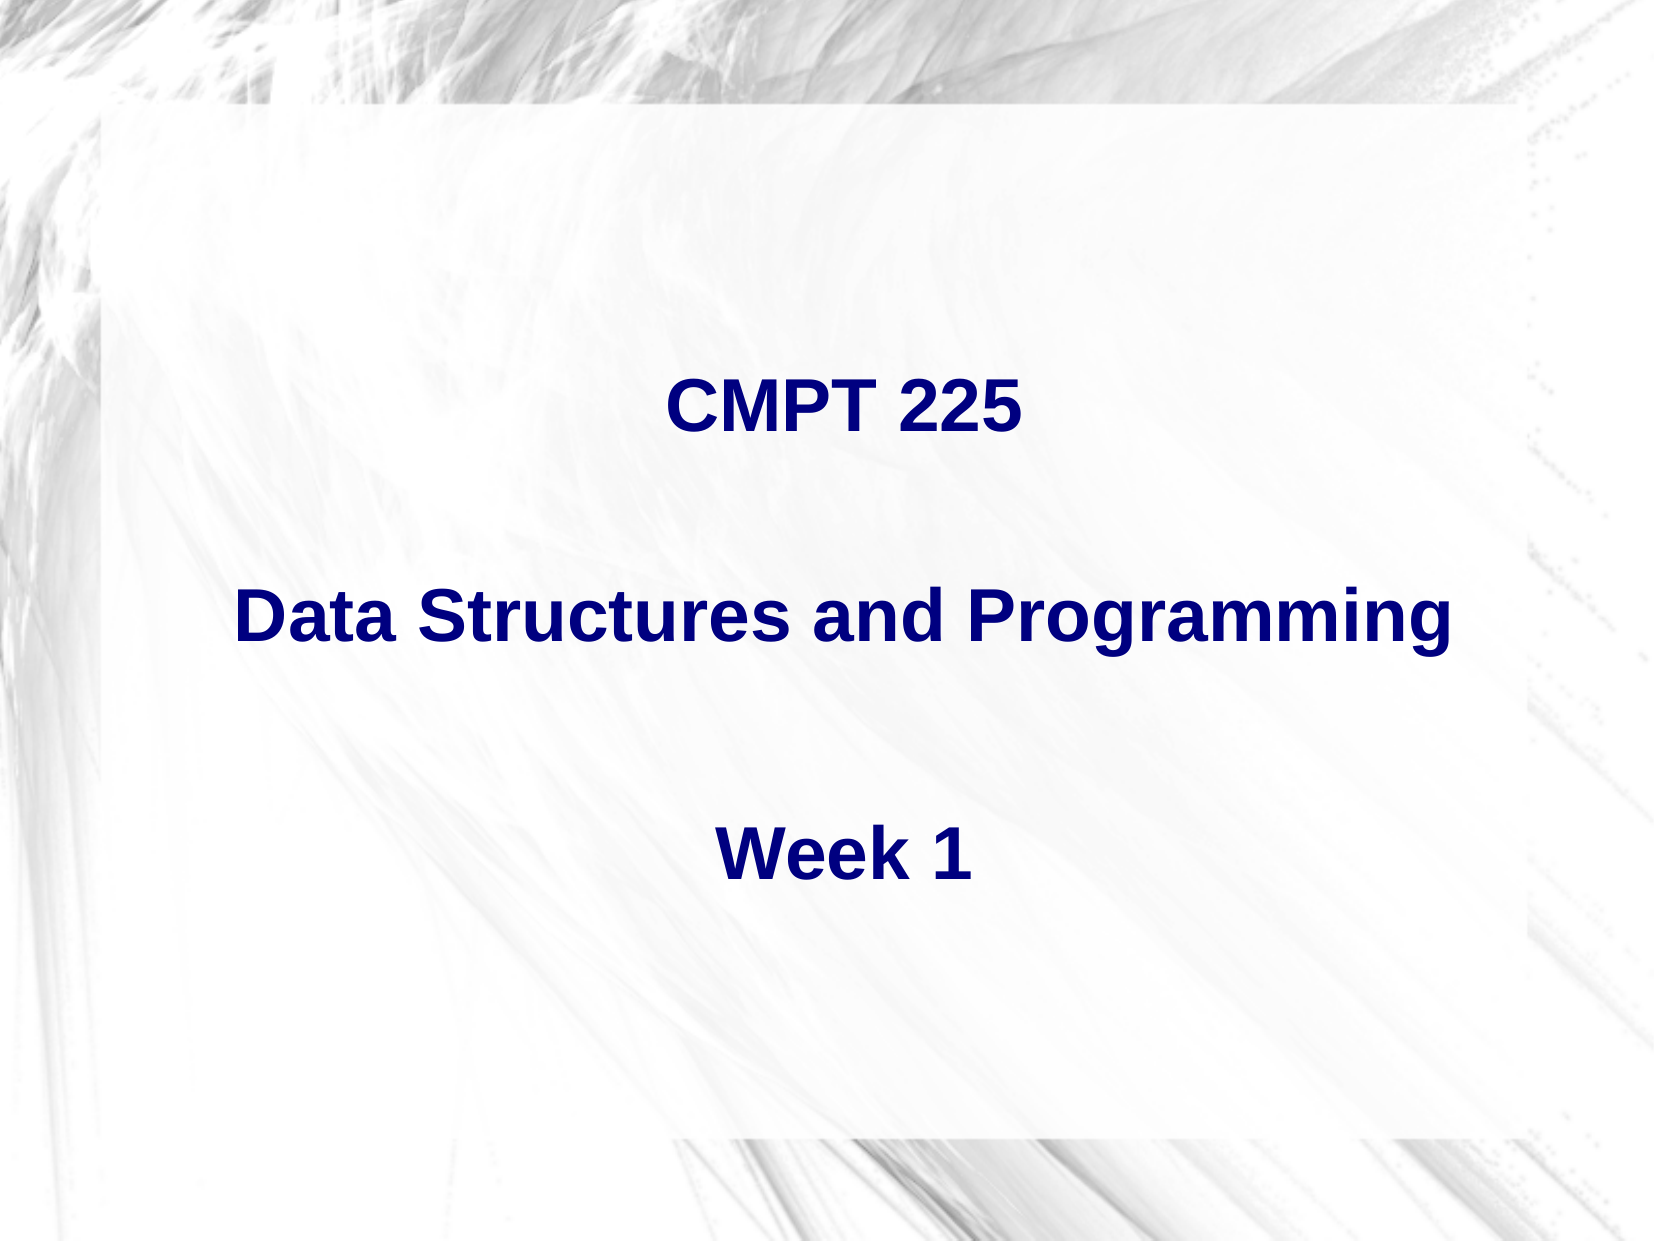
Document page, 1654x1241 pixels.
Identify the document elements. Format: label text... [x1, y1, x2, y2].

picture [0, 0, 1654, 1241]
list CMPT 225 Data Structures and Programming Week 1 [118, 237, 1571, 1015]
